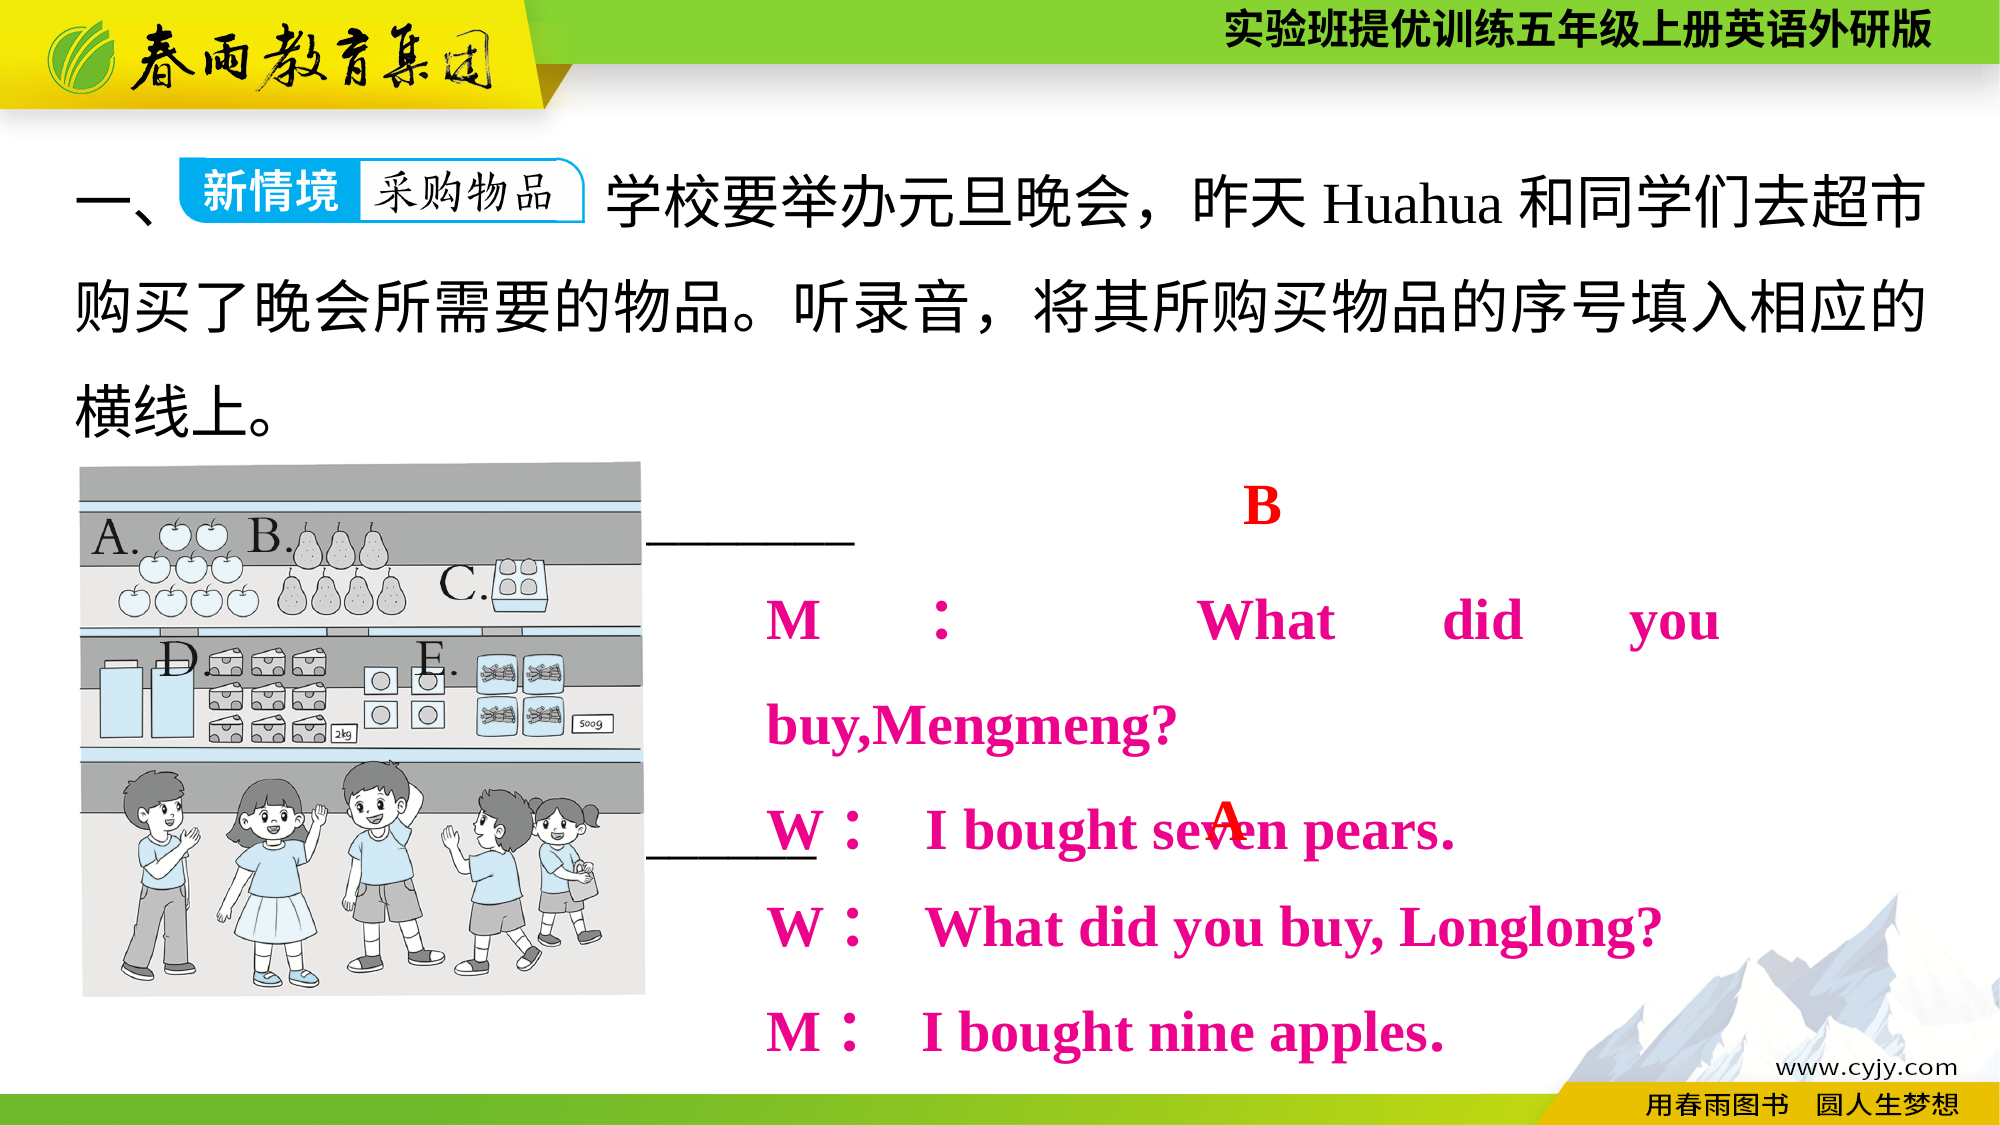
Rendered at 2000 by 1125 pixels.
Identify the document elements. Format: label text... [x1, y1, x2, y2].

text_box M： What did you buy,Mengmeng? W： I bought seven pears. [751, 538, 1737, 845]
text_box B [1229, 459, 1298, 544]
text_box W： What did you buy, Longlong? M： I bought nine apples. [751, 845, 1764, 1071]
text_box A [1191, 775, 1263, 860]
picture [0, 0, 2000, 1125]
list 一、 学校要举办元旦晚会，昨天Huahua和同学们去超市购买了晚会所需要的物品。听录音，将其所购买物品的序号填入相应的横线上。 1.Mengmeng：________ 2.Longlong：________ [59, 122, 1944, 920]
